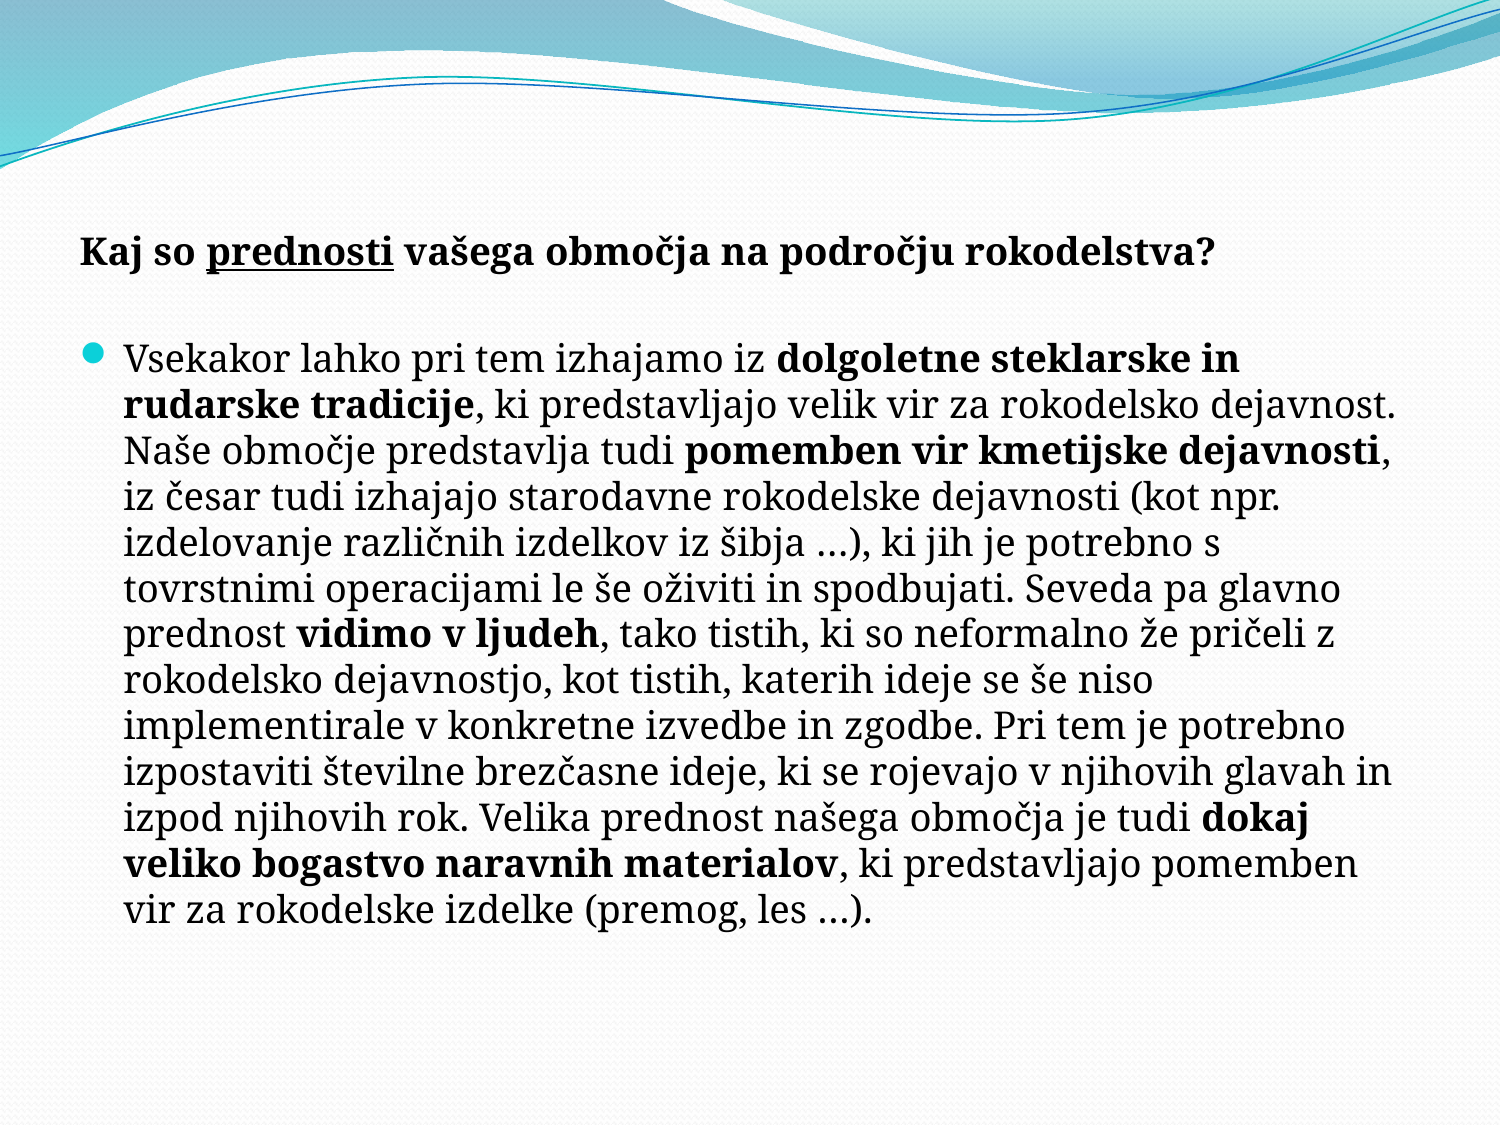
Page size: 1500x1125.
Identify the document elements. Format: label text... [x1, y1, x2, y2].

list Kaj so prednosti vašega območja na področju rokodelstva? Vsekakor lahko pri tem izhajamo iz dolgoletne steklarske in rudarske tradicije, ki predstavljajo velik vir za rokodelsko dejavnost. Naše območje predstavlja tudi pomemben vir kmetijske dejavnosti, iz česar tudi izhajajo starodavne rokodelske dejavnosti (kot npr. izdelovanje različnih izdelkov iz šibja …), ki jih je potrebno s tovrstnimi operacijami le še oživiti in spodbujati. Seveda pa glavno prednost vidimo v ljudeh, tako tistih, ki so neformalno že pričeli z rokodelsko dejavnostjo, kot tistih, katerih ideje se še niso implementirale v konkretne izvedbe in zgodbe. Pri tem je potrebno izpostaviti številne brezčasne ideje, ki se rojevajo v njihovih glavah in izpod njihovih rok. Velika prednost našega območja je tudi dokaj veliko bogastvo naravnih materialov, ki predstavljajo pomemben vir za rokodelske izdelke (premog, les …). [64, 219, 1415, 940]
